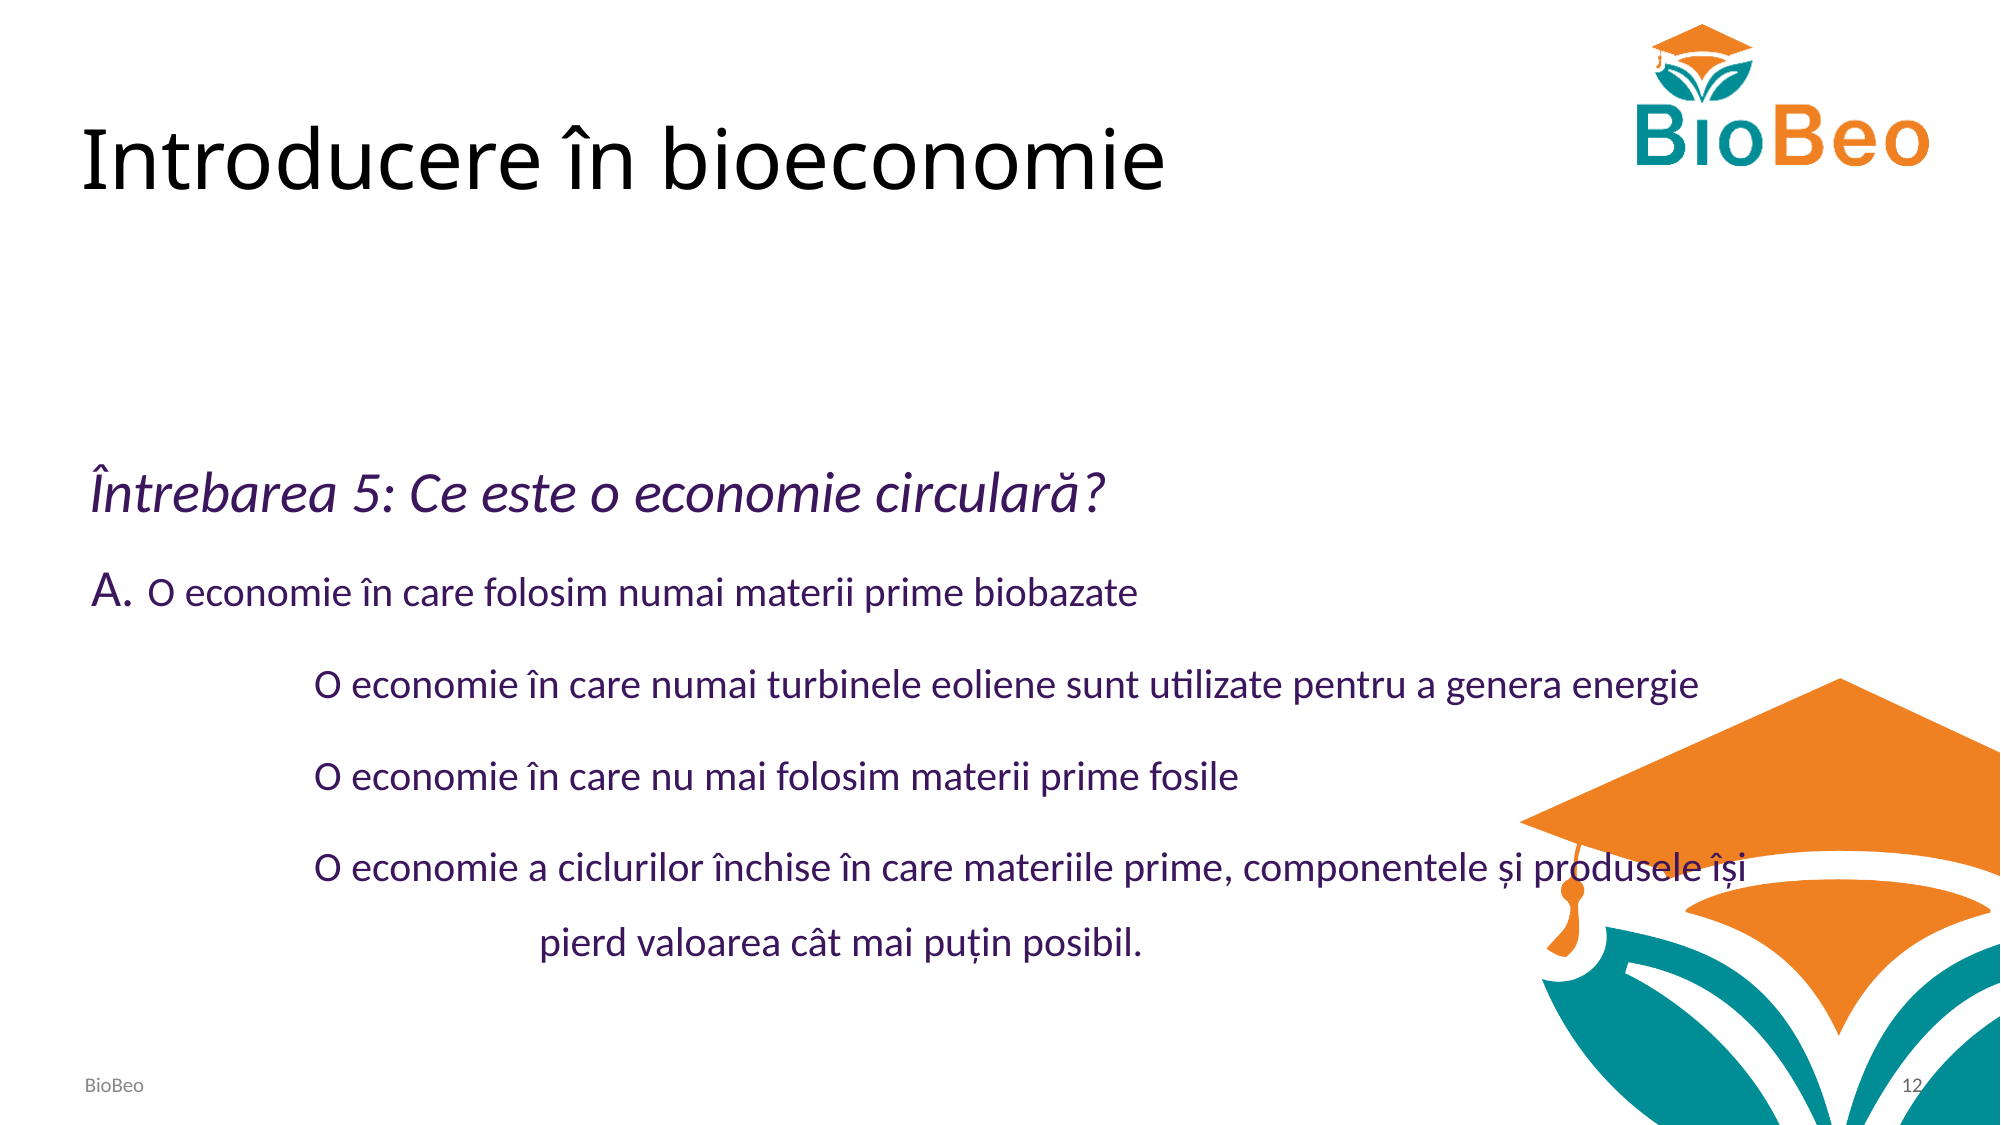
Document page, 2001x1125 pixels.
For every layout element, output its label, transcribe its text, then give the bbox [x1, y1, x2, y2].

slide_number 12 [1891, 1062, 1931, 1106]
picture [1478, 618, 2000, 1125]
text_box Întrebarea 5: Ce este o economie circulară? O economie în care folosim numai materii prime biobazate O economie în care numai turbinele eoliene sunt utilizate pentru a genera energie O economie în care nu mai folosim materii prime fosile O economie a ciclurilor închise în care materiile prime, componentele și produsele își pierd valoarea cât mai puțin posibil. [81, 441, 1811, 973]
picture [1635, 22, 1931, 87]
text_box BioBeo [77, 1063, 1798, 1104]
title Introducere în bioeconomie [73, 87, 1935, 237]
